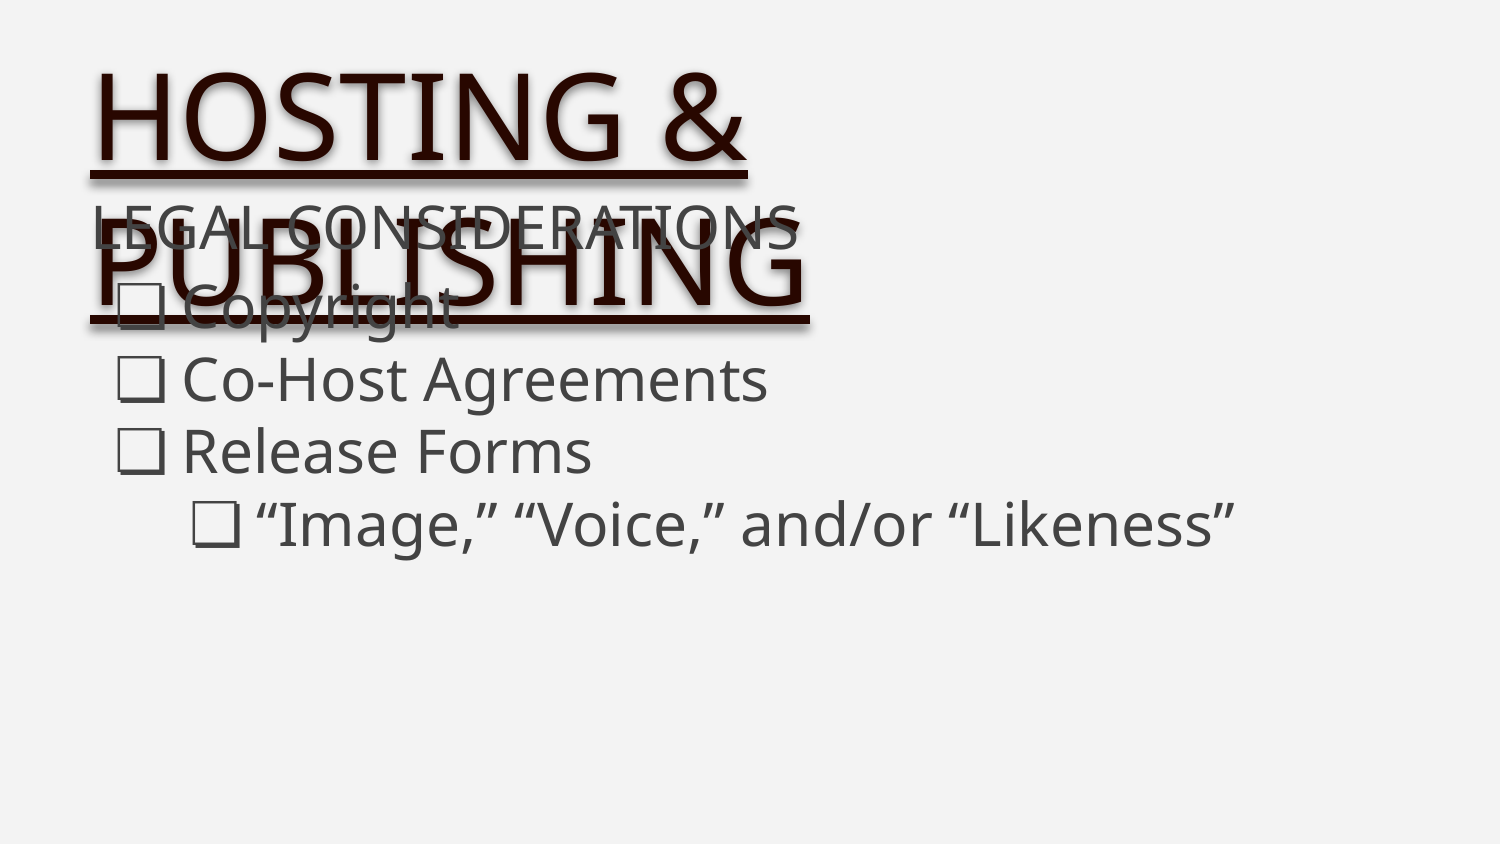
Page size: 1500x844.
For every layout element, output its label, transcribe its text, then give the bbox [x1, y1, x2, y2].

text_box Copyright Co-Host Agreements Release Forms “Image,” “Voice,” and/or “Likeness” [91, 253, 1425, 844]
text_box LEGAL CONSIDERATIONS [75, 174, 1425, 247]
text_box HOSTING & PUBLISHING [75, 24, 1425, 174]
